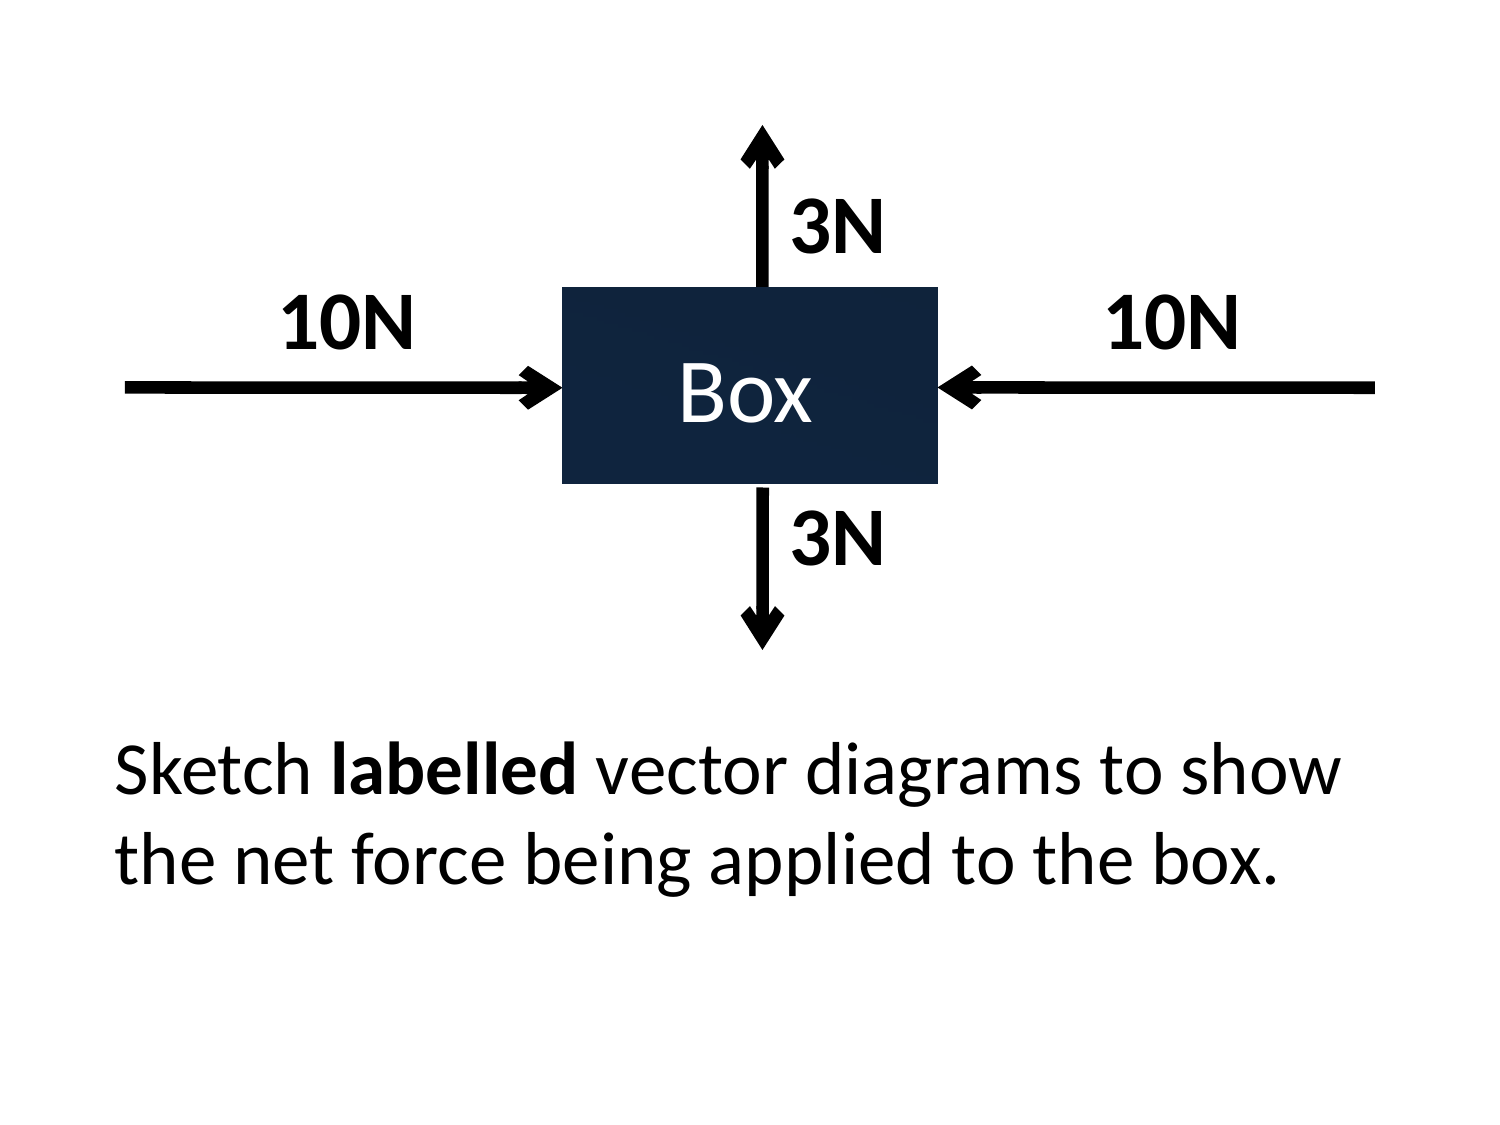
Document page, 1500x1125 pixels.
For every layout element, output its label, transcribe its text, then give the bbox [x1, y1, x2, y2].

text_box Sketch labelled vector diagrams to show the net force being applied to the box. [99, 711, 1425, 907]
text_box 10N [1087, 258, 1275, 374]
text_box 3N [774, 474, 963, 590]
picture [562, 287, 938, 484]
text_box 3N [774, 162, 963, 278]
text_box 10N [262, 258, 450, 374]
